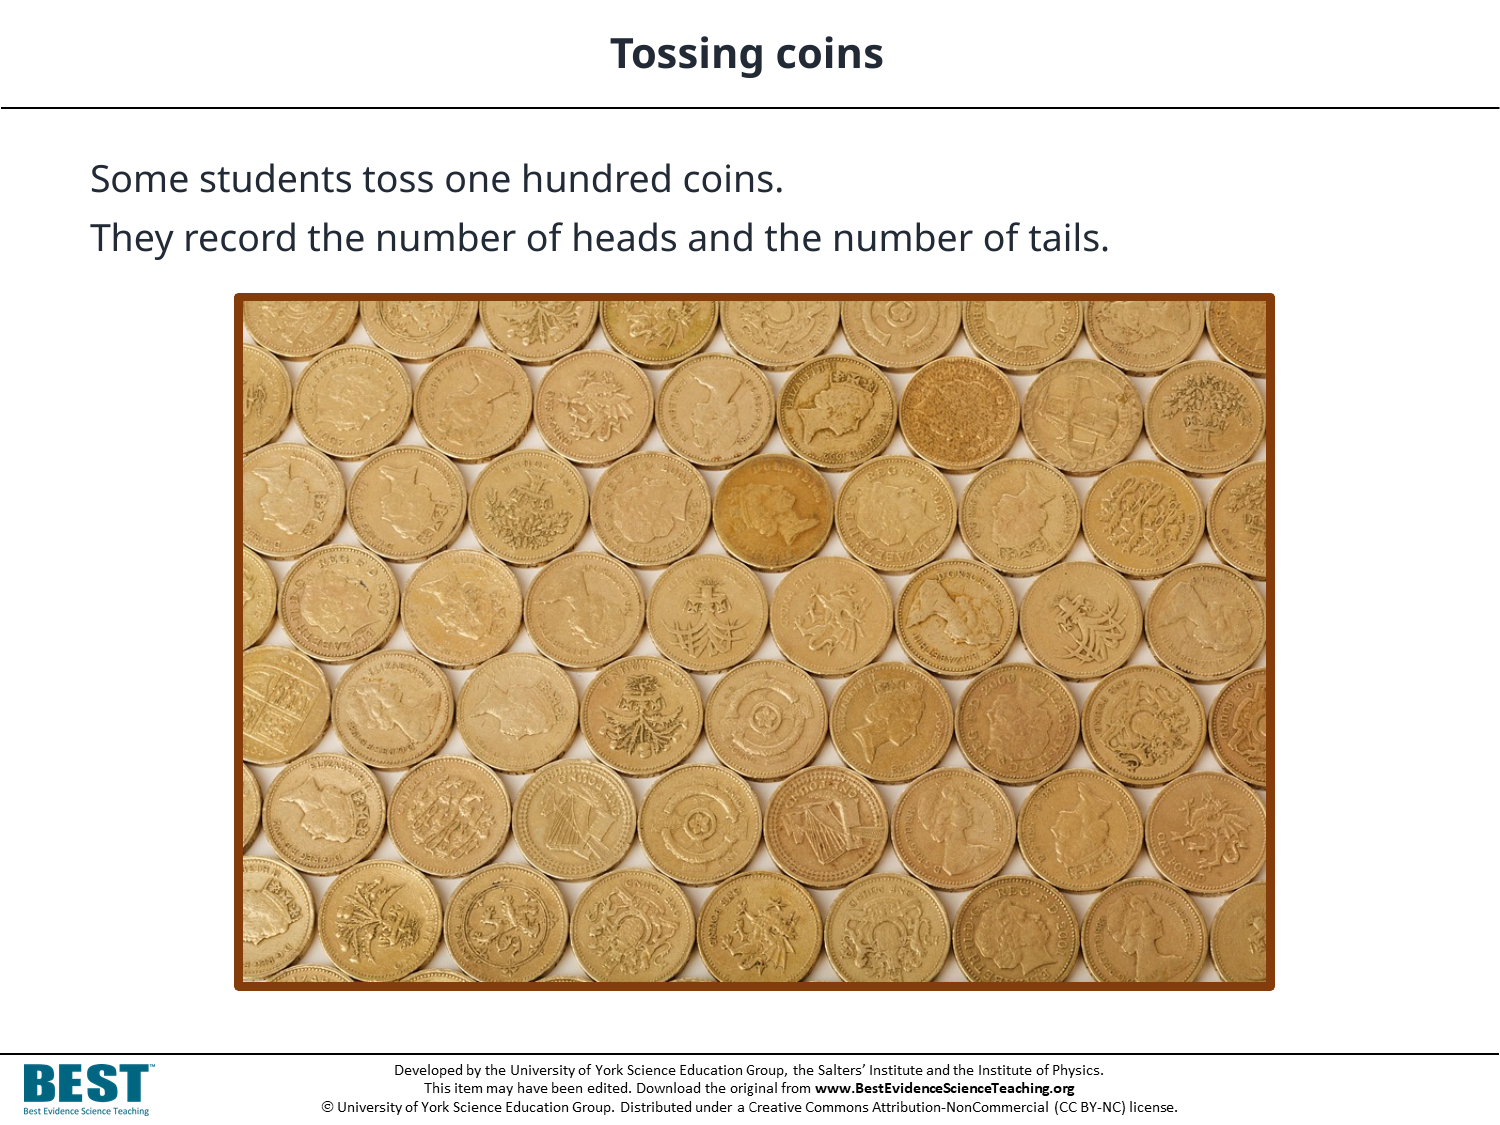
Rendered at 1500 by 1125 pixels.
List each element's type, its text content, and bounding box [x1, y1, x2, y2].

picture [0, 107, 1500, 1125]
text_box Tossing coins [23, 4, 1471, 99]
